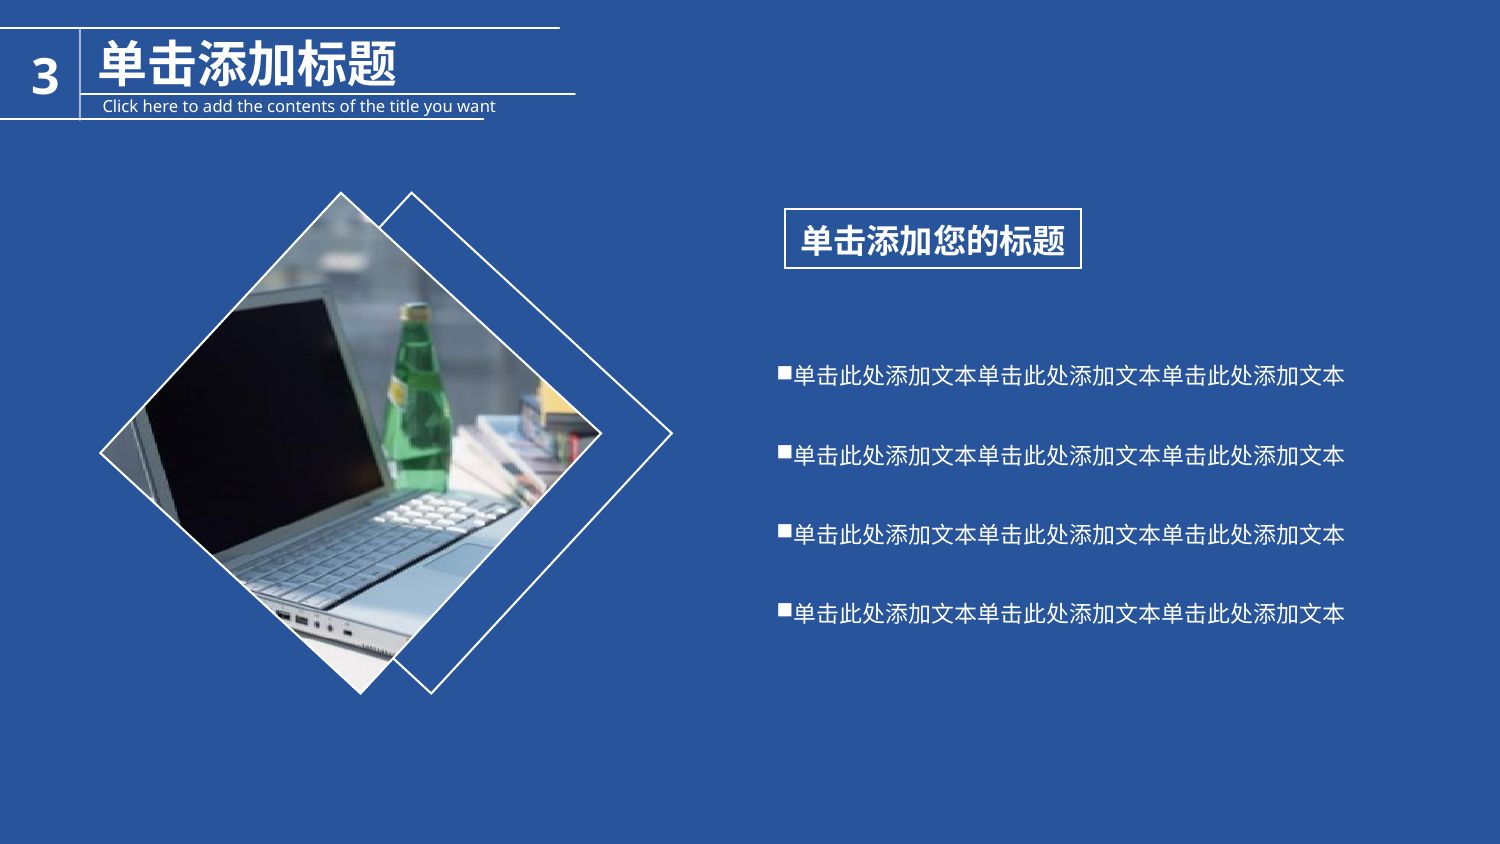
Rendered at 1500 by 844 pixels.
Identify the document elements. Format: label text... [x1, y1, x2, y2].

text_box [379, 191, 674, 695]
text_box Click here to add the contents of the title you want [87, 95, 512, 124]
text_box 单击添加标题 [82, 29, 413, 94]
text_box Click here to add the contents of the title you want [87, 88, 512, 94]
text_box 3 [16, 36, 66, 112]
text_box [98, 191, 603, 696]
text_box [785, 209, 1100, 269]
text_box 单击此处添加文本单击此处添加文本单击此处添加文本 单击此处添加文本单击此处添加文本单击此处添加文本 单击此处添加文本单击此处添加文本单击此处添加文本 单击此处添加文本单击此处添加文本单击此处添加文本 [761, 342, 1400, 714]
